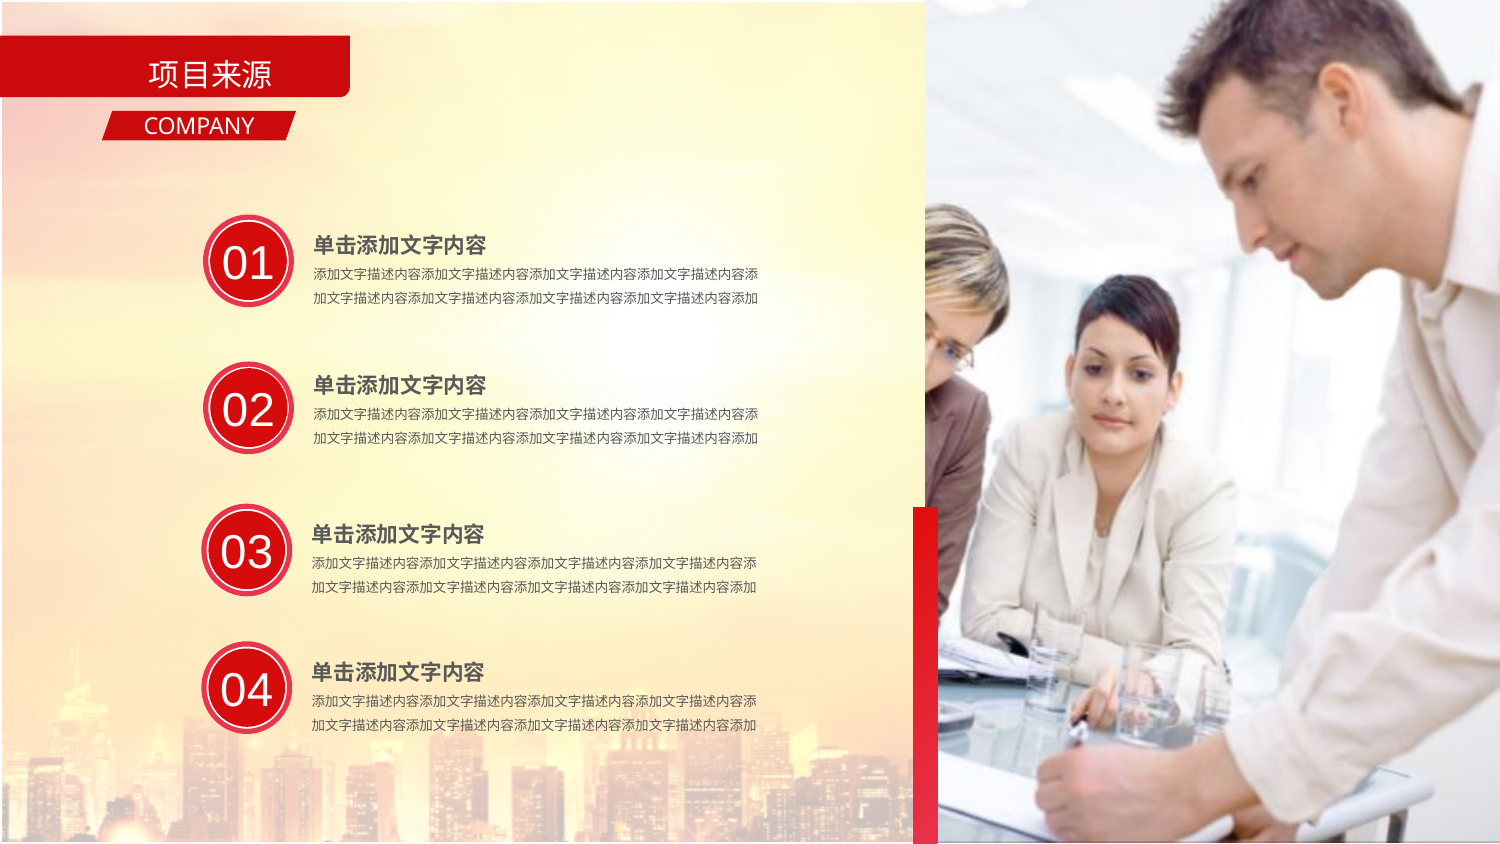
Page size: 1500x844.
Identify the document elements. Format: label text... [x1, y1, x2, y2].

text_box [205, 363, 772, 452]
text_box COMPANY [99, 110, 298, 143]
text_box [911, 505, 920, 844]
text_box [203, 643, 771, 735]
picture [925, 0, 1500, 844]
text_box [203, 506, 771, 597]
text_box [205, 216, 772, 308]
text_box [0, 35, 351, 101]
